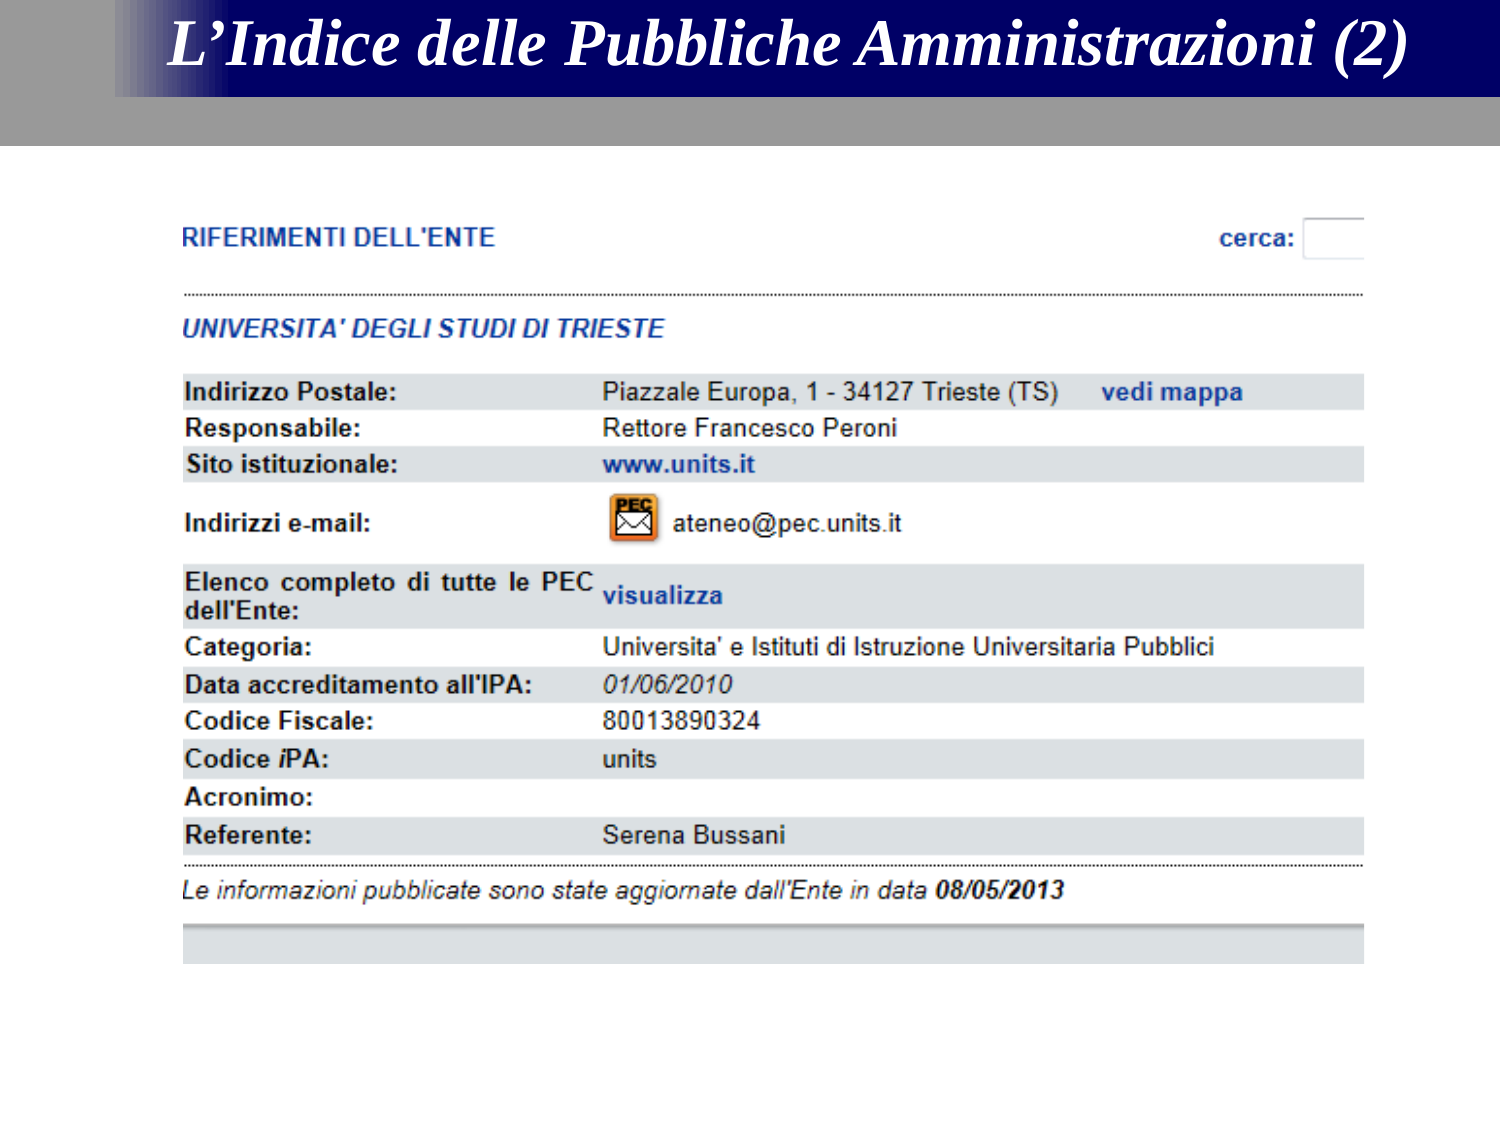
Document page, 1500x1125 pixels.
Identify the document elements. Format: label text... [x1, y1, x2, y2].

text_box L’Indice delle Pubbliche Amministrazioni (2) [93, 0, 1500, 129]
picture [0, 0, 1500, 1125]
